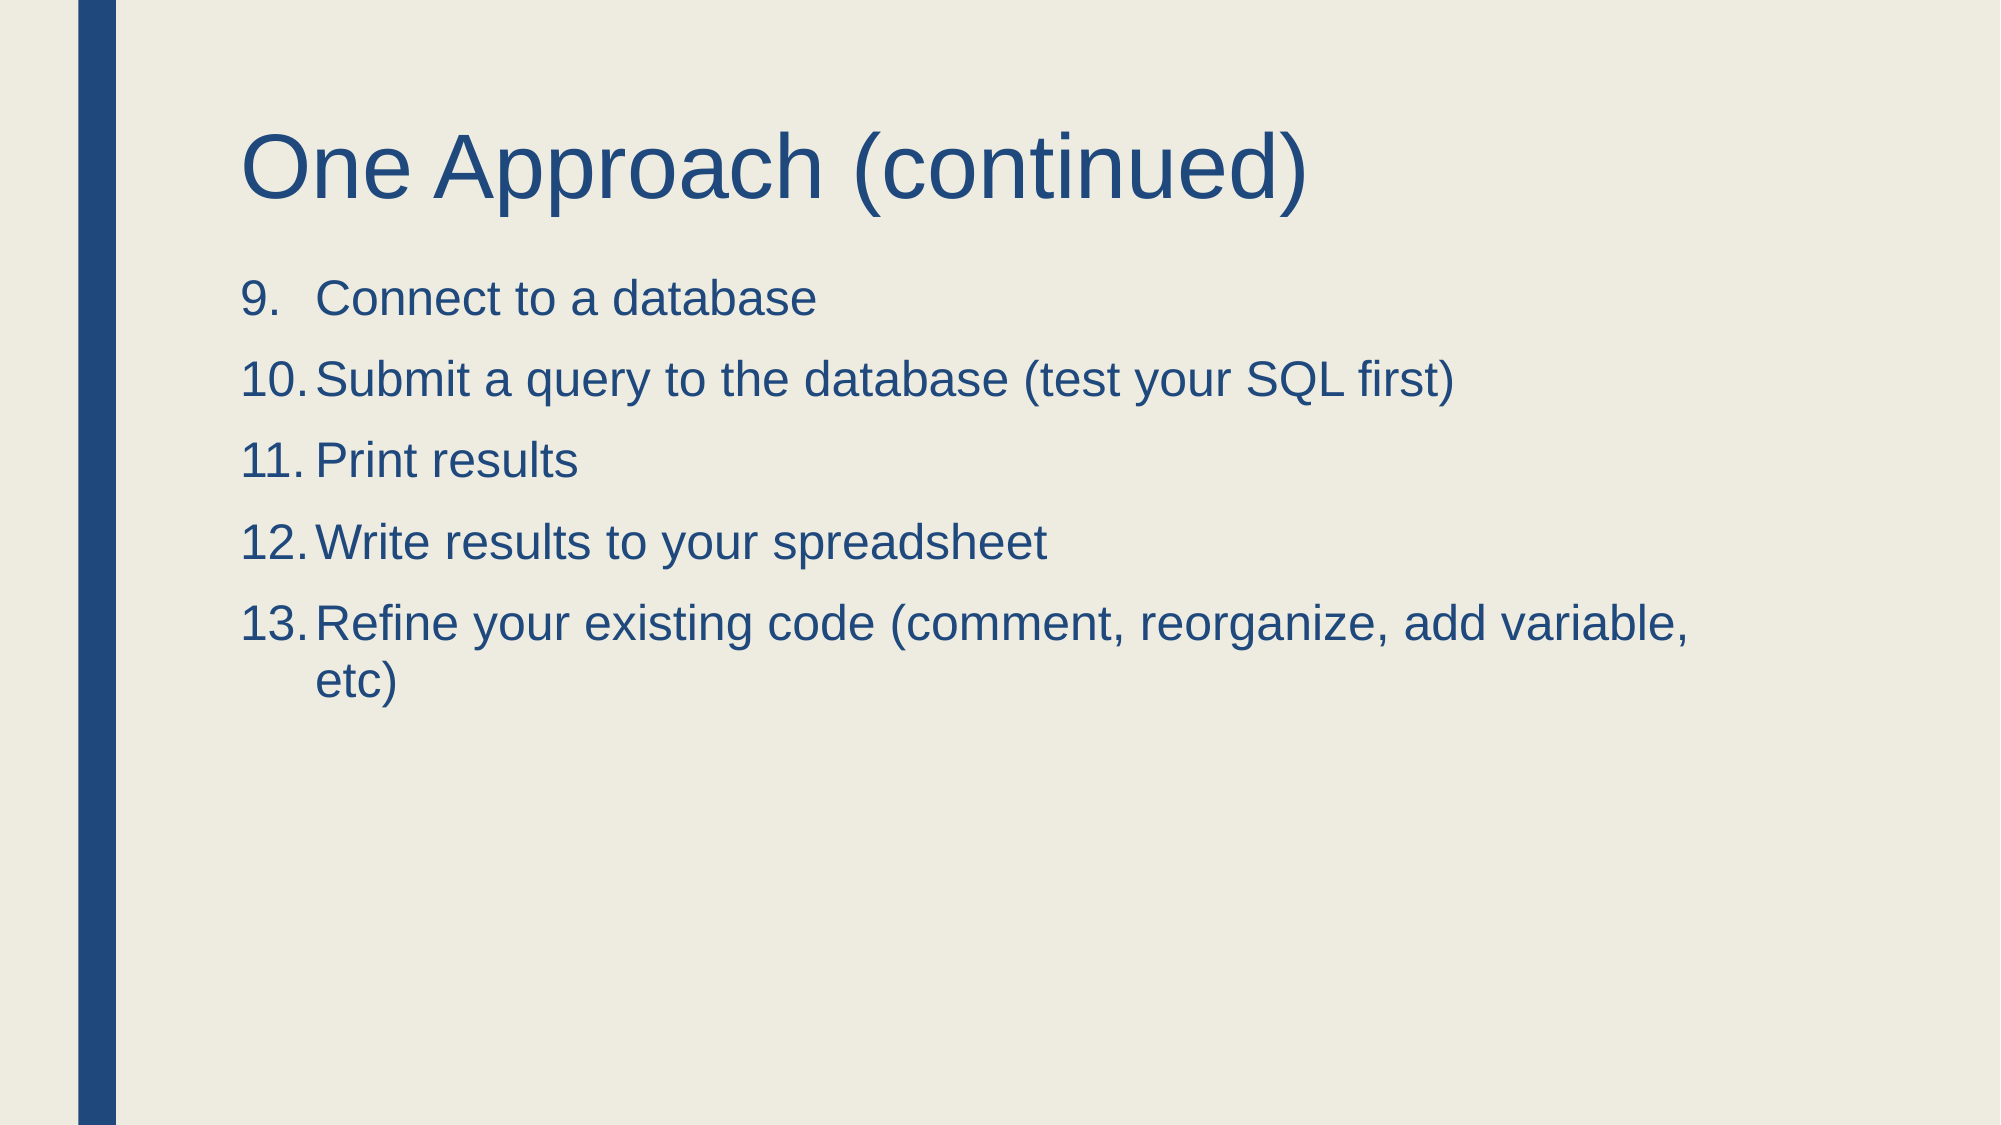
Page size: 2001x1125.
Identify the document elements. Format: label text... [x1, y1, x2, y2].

title One Approach (continued) [225, 112, 1800, 262]
list Connect to a database Submit a query to the database (test your SQL first) Print results Write results to your spreadsheet Refine your existing code (comment, reorganize, add variable, etc) [225, 262, 1800, 850]
